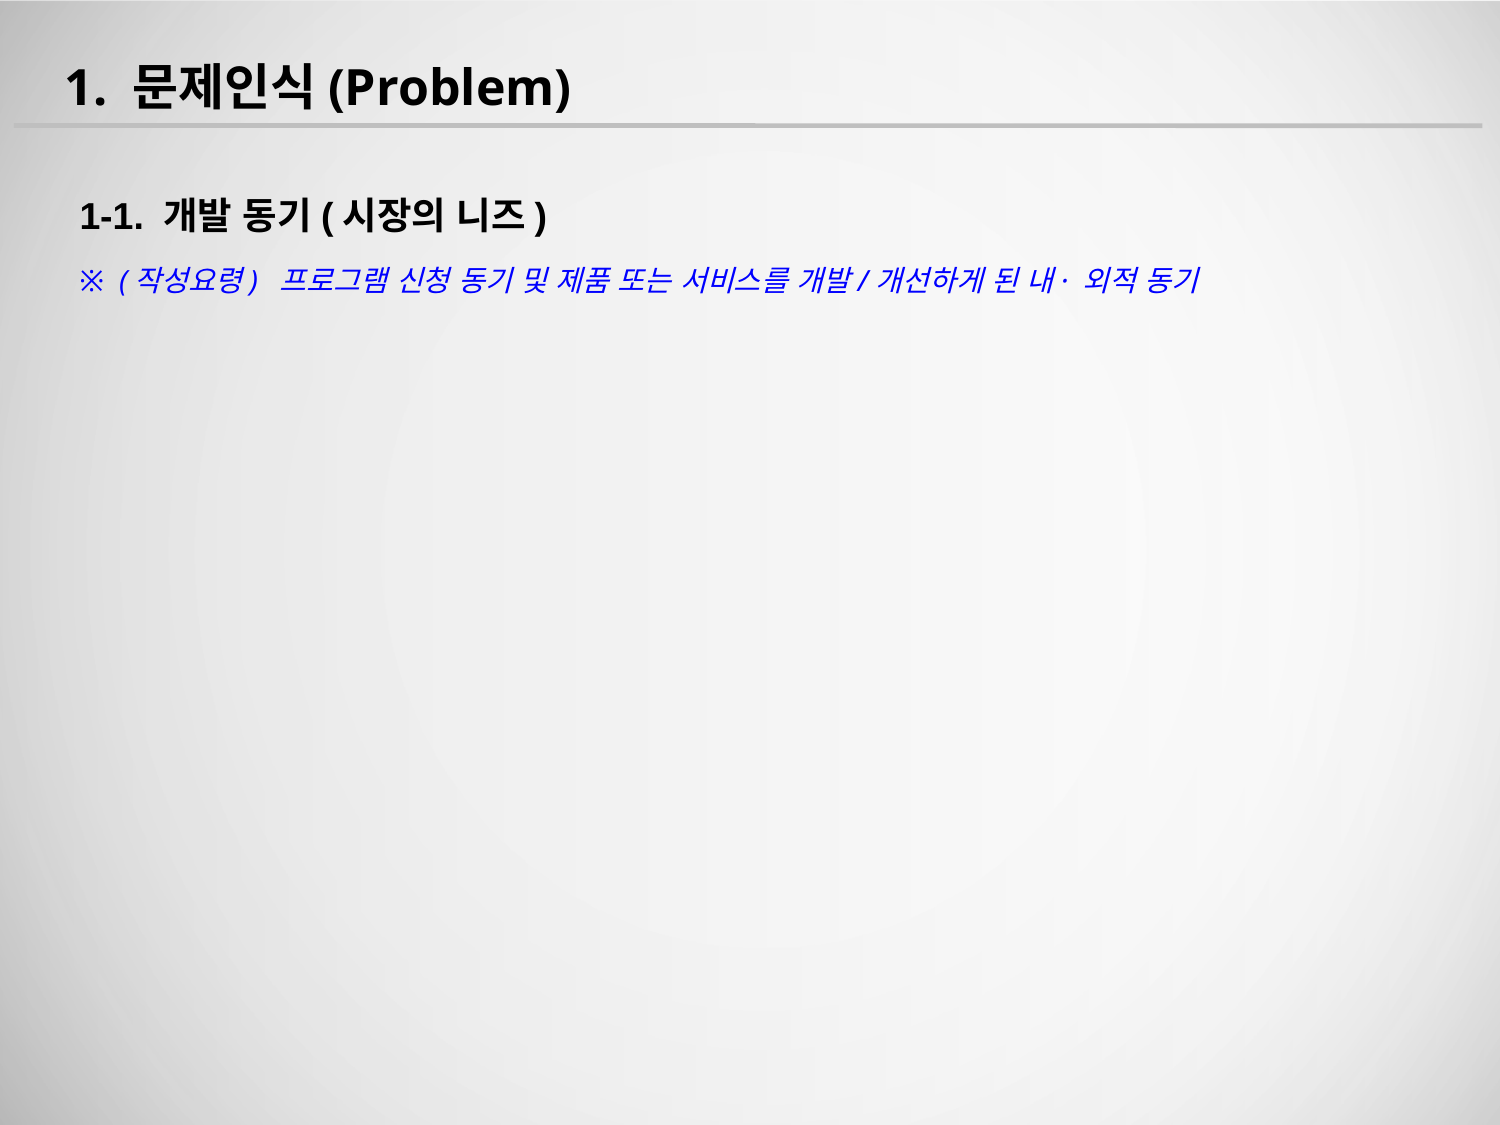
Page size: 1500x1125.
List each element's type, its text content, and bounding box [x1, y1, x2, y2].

text_box 1. 문제인식(Problem) [49, 47, 1483, 123]
text_box 1-1. 개발 동기(시장의 니즈) ※ (작성요령) 프로그램 신청 동기 및 제품 또는 서비스를 개발/개선하게 된 내· 외적 동기 [64, 184, 1483, 305]
